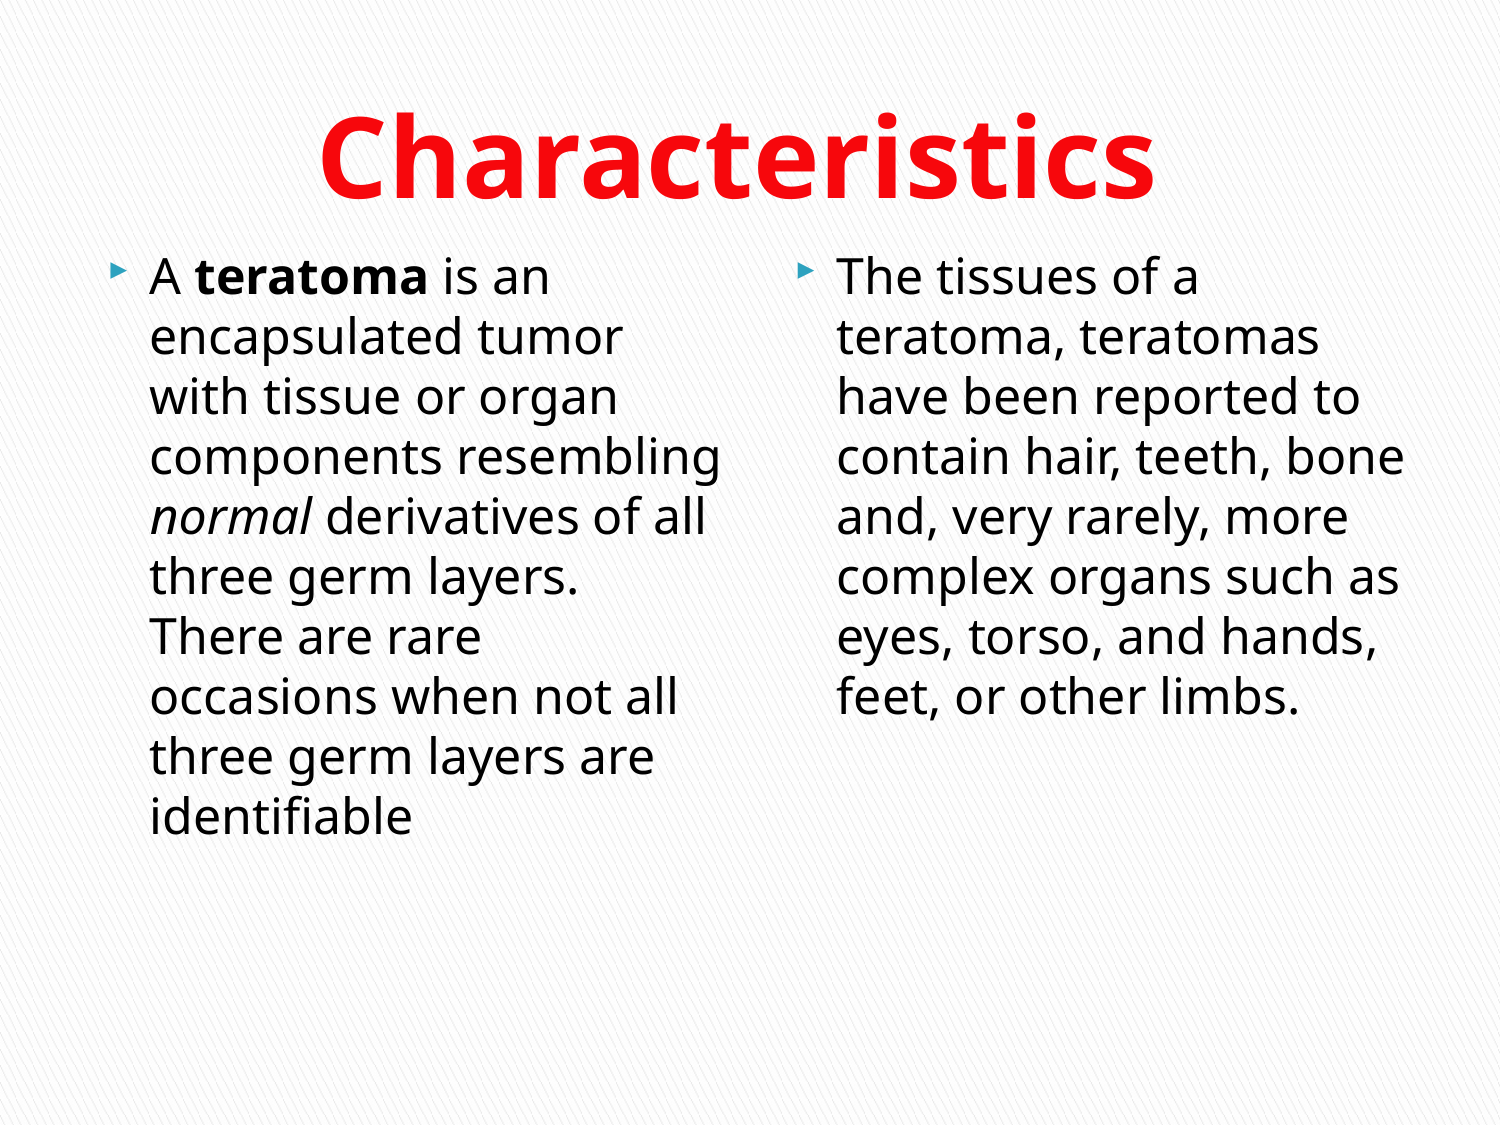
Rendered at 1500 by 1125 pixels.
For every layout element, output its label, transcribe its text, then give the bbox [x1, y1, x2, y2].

text_box Characteristics [301, 78, 1174, 229]
list The tissues of a teratoma, teratomas have been reported to contain hair, teeth, bone and, very rarely, more complex organs such as eyes, torso, and hands, feet, or other limbs. [761, 236, 1425, 1125]
list A teratoma is an encapsulated tumor with tissue or organ components resembling normal derivatives of all three germ layers. There are rare occasions when not all three germ layers are identifiable [75, 236, 738, 1094]
